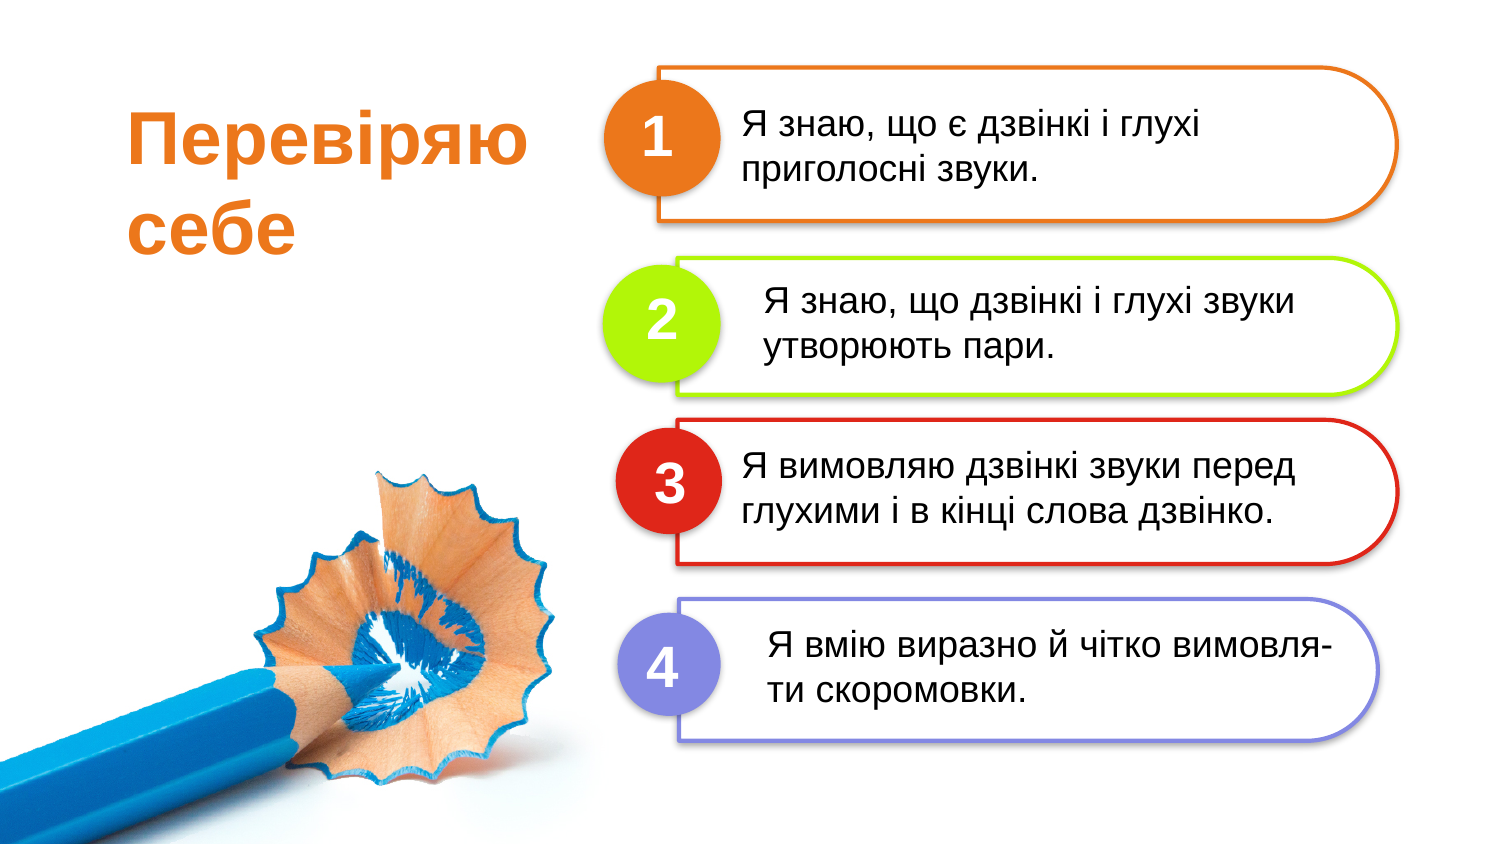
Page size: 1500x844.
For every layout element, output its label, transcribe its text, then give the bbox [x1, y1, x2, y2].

list Перевіряю себе [112, 79, 578, 281]
text_box 4 [631, 621, 694, 707]
text_box [617, 94, 722, 198]
text_box [676, 257, 1399, 396]
text_box [678, 598, 752, 742]
text_box Я вимовляю дзвінкі звуки перед глухими і в кінці слова дзвінко. [726, 433, 1388, 629]
text_box 3 [639, 437, 702, 523]
text_box [601, 263, 722, 384]
text_box [676, 493, 726, 565]
text_box [638, 611, 722, 717]
text_box [1388, 454, 1399, 530]
text_box [616, 628, 631, 701]
text_box [676, 419, 1369, 477]
text_box [658, 66, 1398, 222]
text_box Я знаю, що дзвінкі і глухі звуки утворюють пари. [748, 268, 1341, 374]
text_box [1353, 629, 1379, 725]
text_box 1 [614, 90, 702, 176]
text_box [603, 104, 614, 173]
text_box 2 [631, 273, 694, 359]
text_box Я вмію виразно й чітко вимовля-ти скоромовки. [752, 612, 1353, 808]
text_box [614, 427, 723, 535]
text_box Я знаю, що є дзвінкі і глухі приголосні звуки. [726, 91, 1376, 196]
text_box [628, 79, 697, 90]
picture [0, 469, 636, 844]
